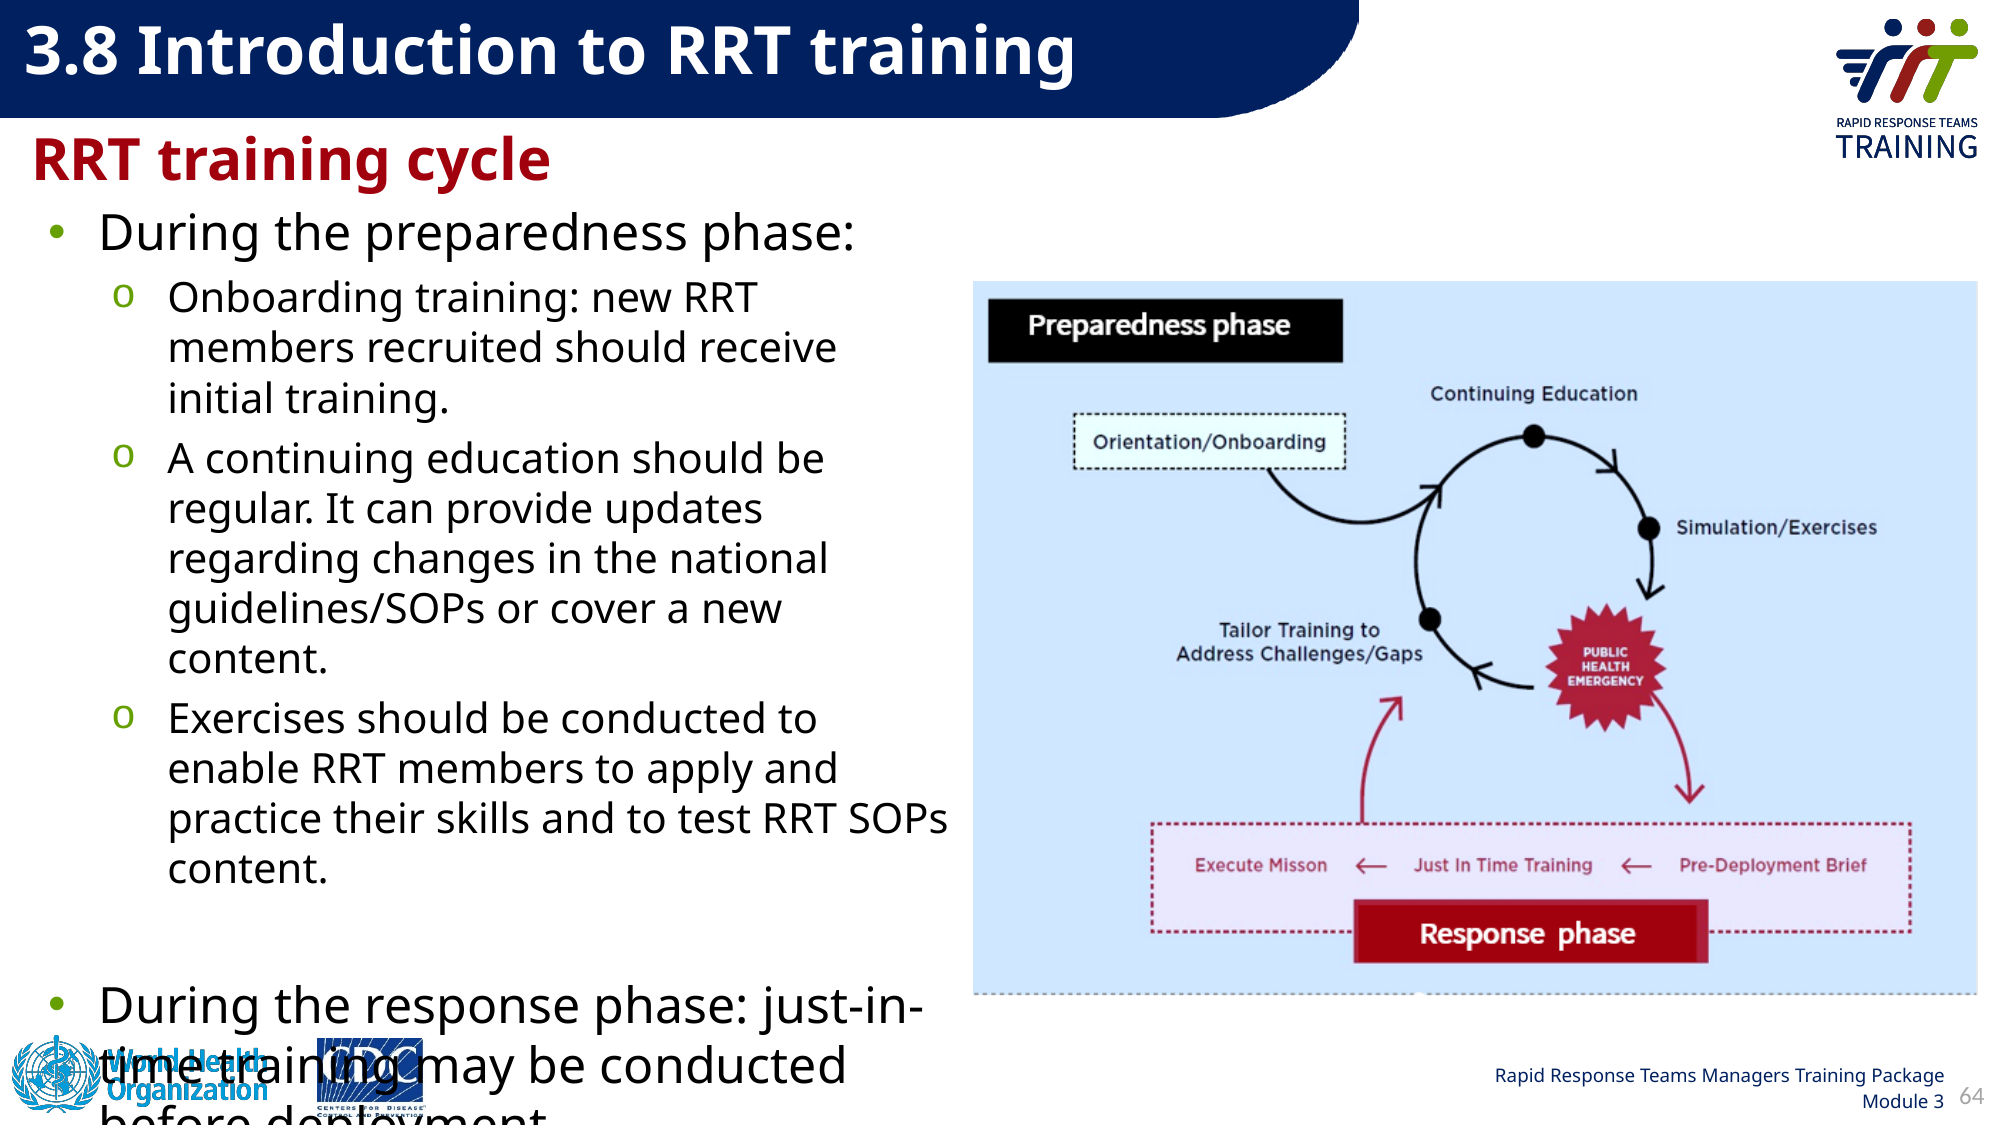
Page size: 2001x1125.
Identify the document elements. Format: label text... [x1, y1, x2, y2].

picture [1835, 19, 1978, 167]
text_box RRT training cycle [28, 119, 818, 192]
picture [973, 281, 1978, 1008]
picture [12, 1083, 27, 1113]
text_box 3.8 Introduction to RRT training​ [17, 0, 1340, 96]
slide_number 64 [1930, 1071, 2000, 1125]
picture [22, 1062, 26, 1077]
picture [12, 1035, 27, 1068]
text_box During the preparedness phase: Onboarding training: new RRT members recruited should receive initial training. A continuing education should be regular. It can provide updates regarding changes in the national guidelines/SOPs or cover a new content. Exercises should be conducted to enable RRT members to apply and practice their skills and to test RRT SOPs content. During the response phase: just-in-time training may be conducted before deployment. [27, 193, 965, 1125]
picture [0, 0, 1359, 118]
